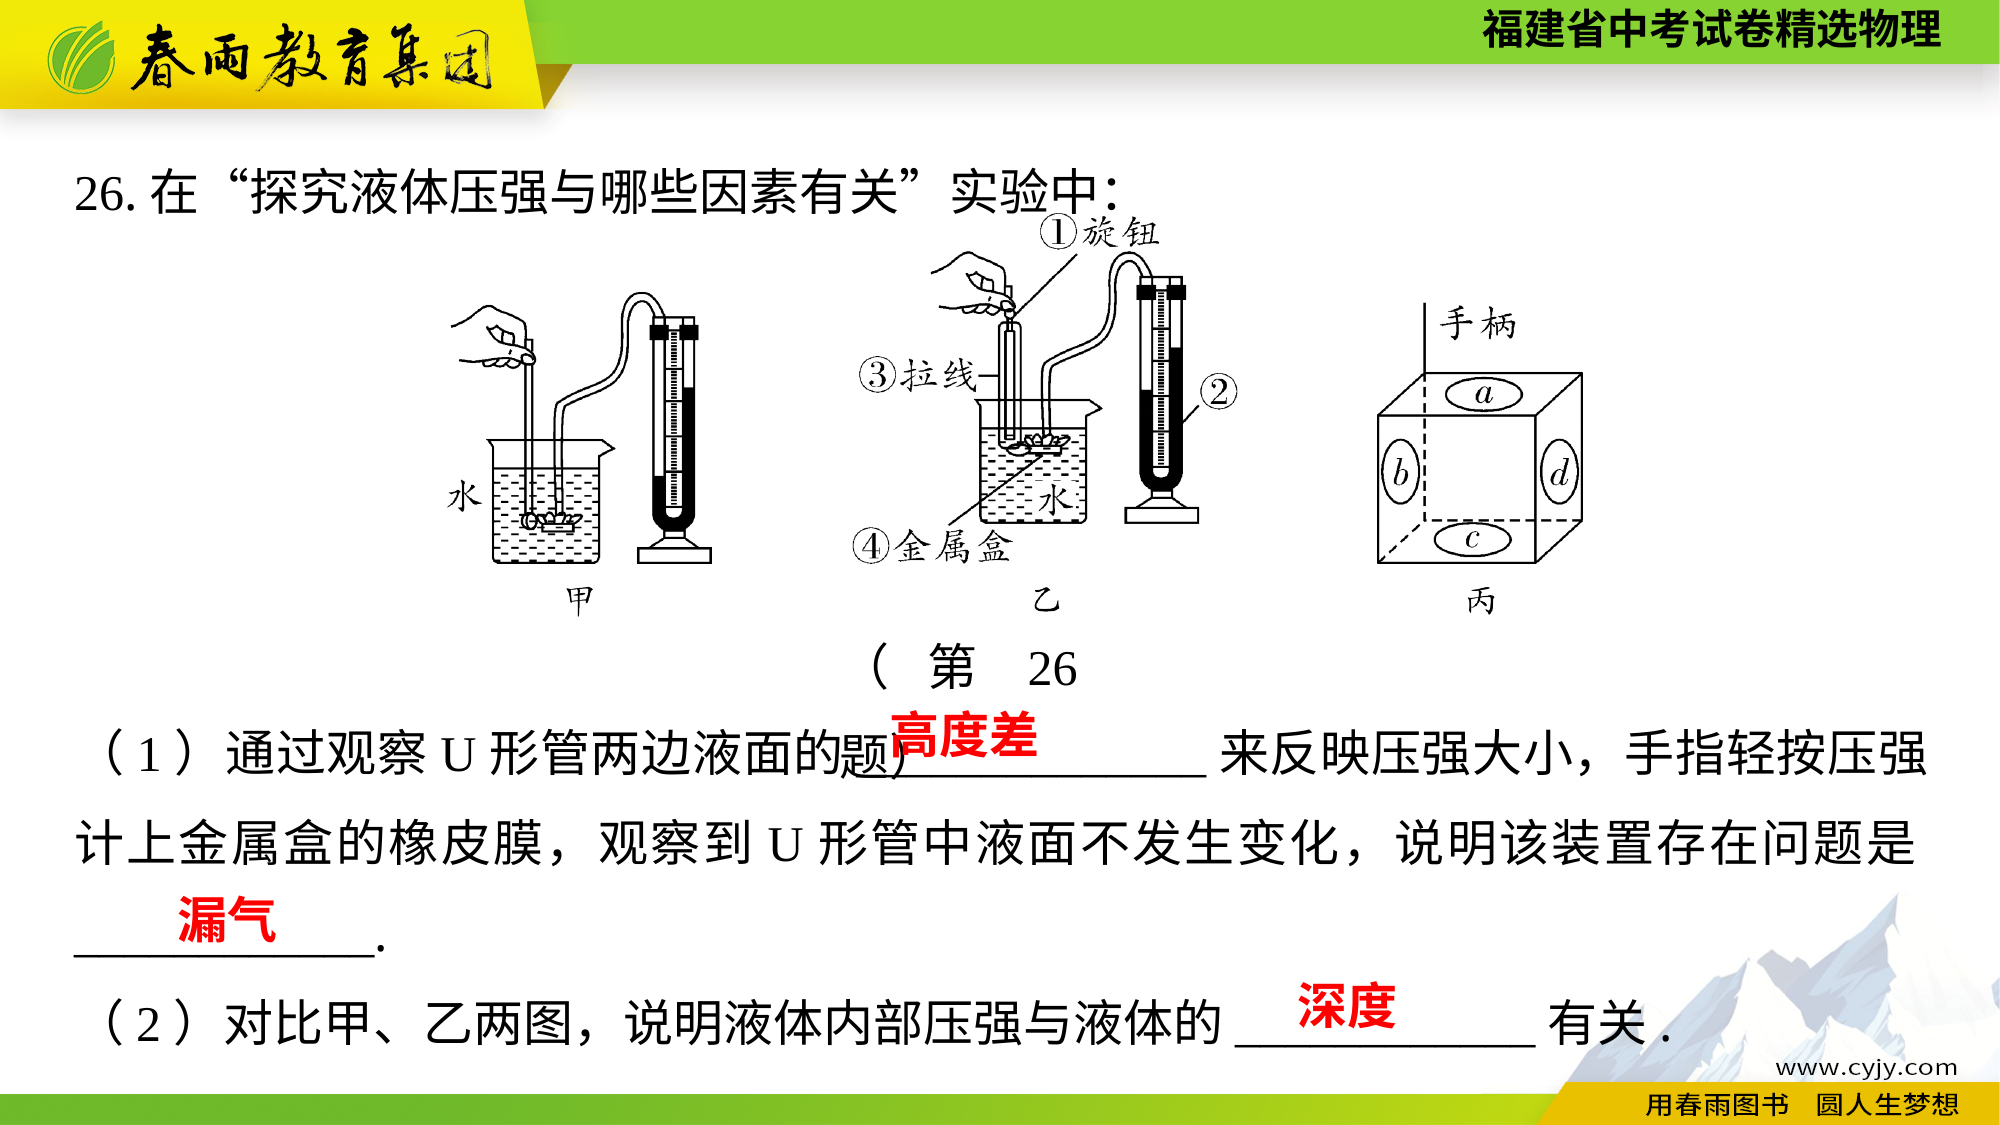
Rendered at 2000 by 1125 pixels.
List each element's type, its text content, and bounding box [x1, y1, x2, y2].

text_box （第26题） [824, 633, 1105, 703]
text_box 高度差 [874, 696, 1055, 772]
text_box 深度 [1282, 966, 1413, 1042]
text_box 漏气 [162, 881, 292, 957]
list 26.在“探究液体压强与哪些因素有关”实验中： （1）通过观察U形管两边液面的______________来反映压强大小，手指轻按压强计上金属盒的橡皮膜，观察到U形管中液面不发生变化，说明该装置存在问题是____________. （2）对比甲、乙两图，说明液体内部压强与液体的____________有关. [59, 122, 1944, 1070]
picture [0, 0, 2000, 1125]
